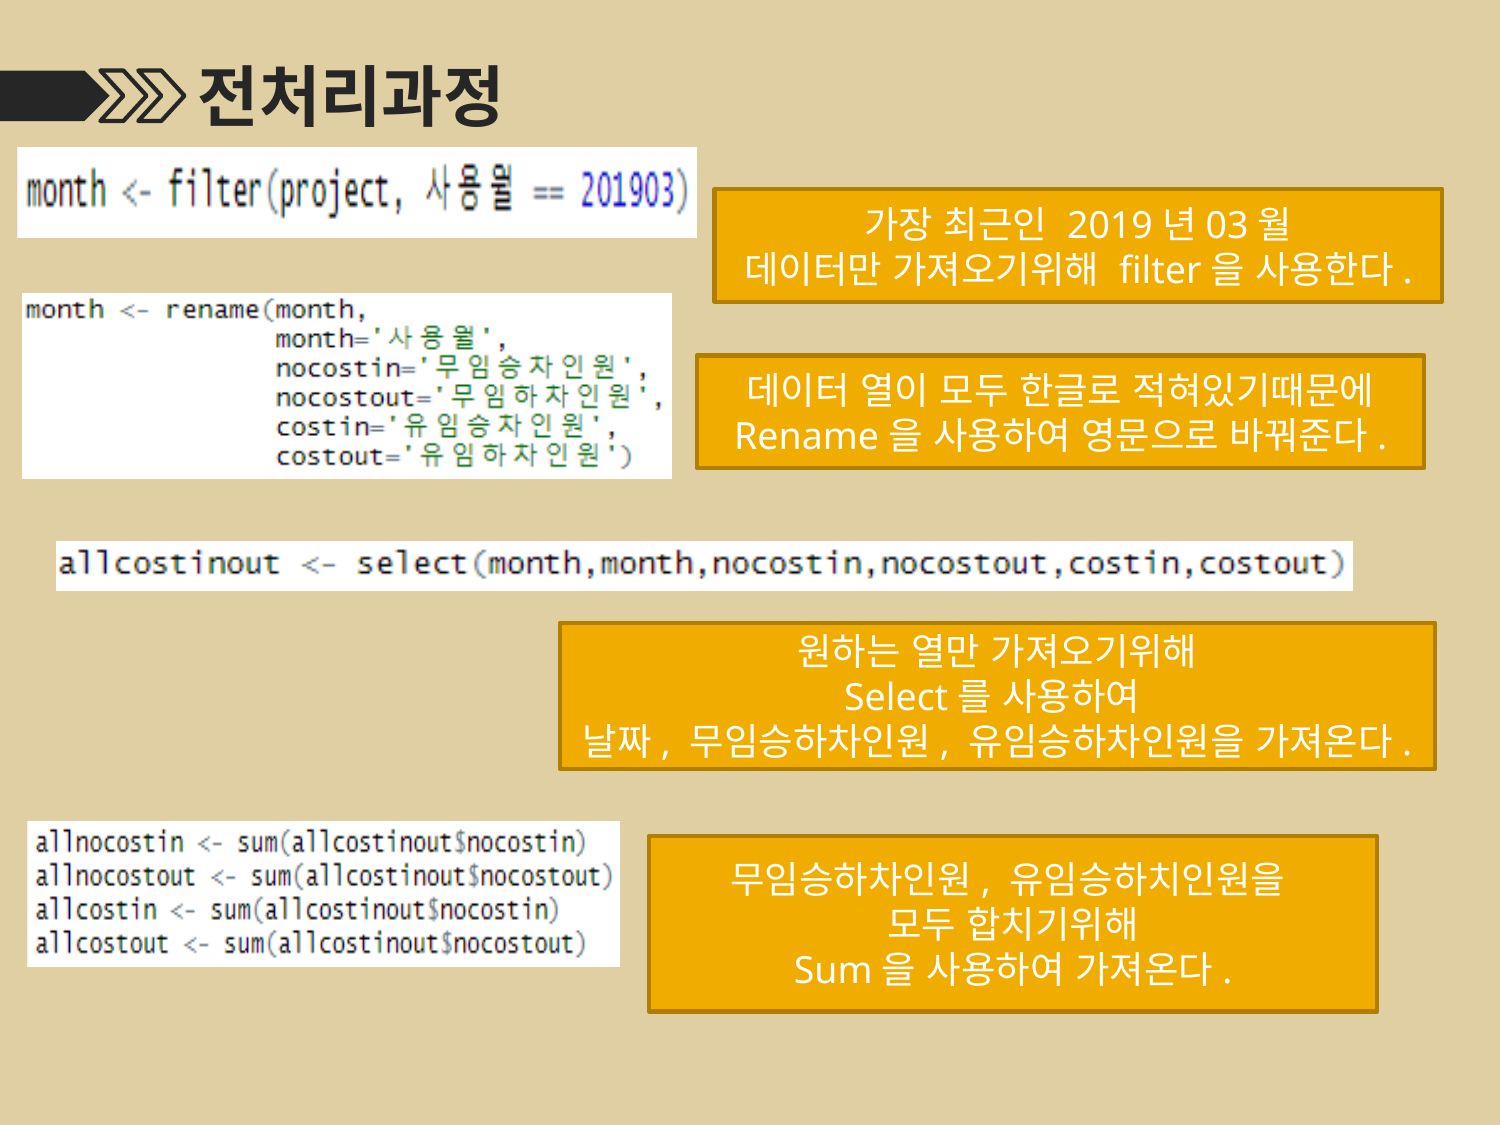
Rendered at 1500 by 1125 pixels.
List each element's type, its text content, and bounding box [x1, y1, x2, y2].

text_box 원하는 열만 가져오기위해 Select를 사용하여 날짜, 무임승하차인원, 유임승하차인원을 가져온다. [558, 621, 1437, 771]
text_box [98, 68, 149, 124]
text_box [0, 68, 112, 124]
picture [21, 293, 672, 479]
text_box [136, 68, 187, 124]
text_box 데이터 열이 모두 한글로 적혀있기때문에 Rename을 사용하여 영문으로 바꿔준다. [695, 353, 1426, 470]
picture [17, 147, 697, 238]
picture [56, 541, 1353, 591]
text_box 전처리과정 [183, 47, 827, 143]
picture [27, 821, 621, 968]
text_box 무임승하차인원, 유임승하치인원을 모두 합치기위해 Sum을 사용하여 가져온다. [647, 834, 1379, 1014]
text_box 가장 최근인 2019년03월 데이터만 가져오기위해 filter을 사용한다. [712, 187, 1444, 304]
